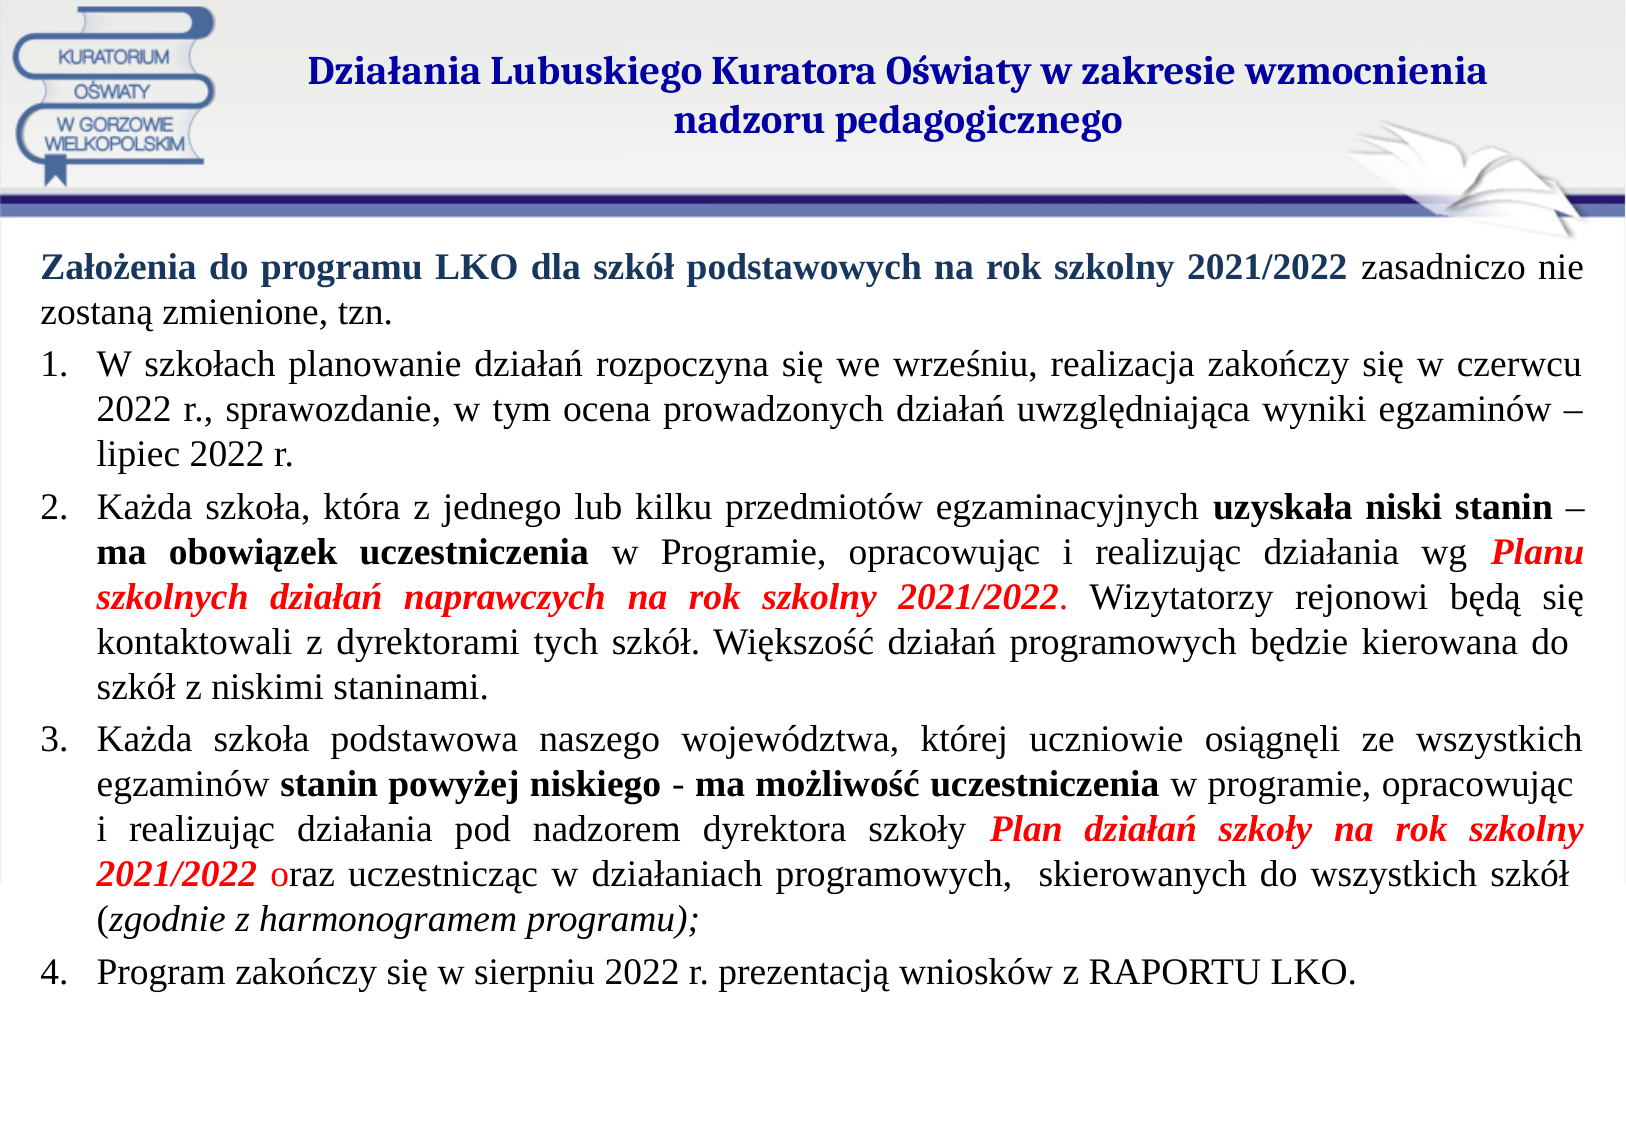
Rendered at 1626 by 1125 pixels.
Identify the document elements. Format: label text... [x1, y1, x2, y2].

picture [0, 0, 1626, 1125]
title Działania Lubuskiego Kuratora Oświaty w zakresie wzmocnienia nadzoru pedagogicznego [257, 30, 1540, 155]
list Założenia do programu LKO dla szkół podstawowych na rok szkolny 2021/2022 zasadniczo nie zostaną zmienione, tzn. W szkołach planowanie działań rozpoczyna się we wrześniu, realizacja zakończy się w czerwcu 2022 r., sprawozdanie, w tym ocena prowadzonych działań uwzględniająca wyniki egzaminów – lipiec 2022 r. Każda szkoła, która z jednego lub kilku przedmiotów egzaminacyjnych uzyskała niski stanin – ma obowiązek uczestniczenia w Programie, opracowując i realizując działania wg Planu szkolnych działań naprawczych na rok szkolny 2021/2022. Wizytatorzy rejonowi będą się kontaktowali z dyrektorami tych szkół. Większość działań programowych będzie kierowana do szkół z niskimi staninami. Każda szkoła podstawowa naszego województwa, której uczniowie osiągnęli ze wszystkich egzaminów stanin powyżej niskiego - ma możliwość uczestniczenia w programie, opracowując i realizując działania pod nadzorem dyrektora szkoły Plan działań szkoły na rok szkolny 2021/2022 oraz uczestnicząc w działaniach programowych, skierowanych do wszystkich szkół (zgodnie z harmonogramem programu); Program zakończy się w sierpniu 2022 r. prezentacją wniosków z RAPORTU LKO. [25, 234, 1600, 938]
